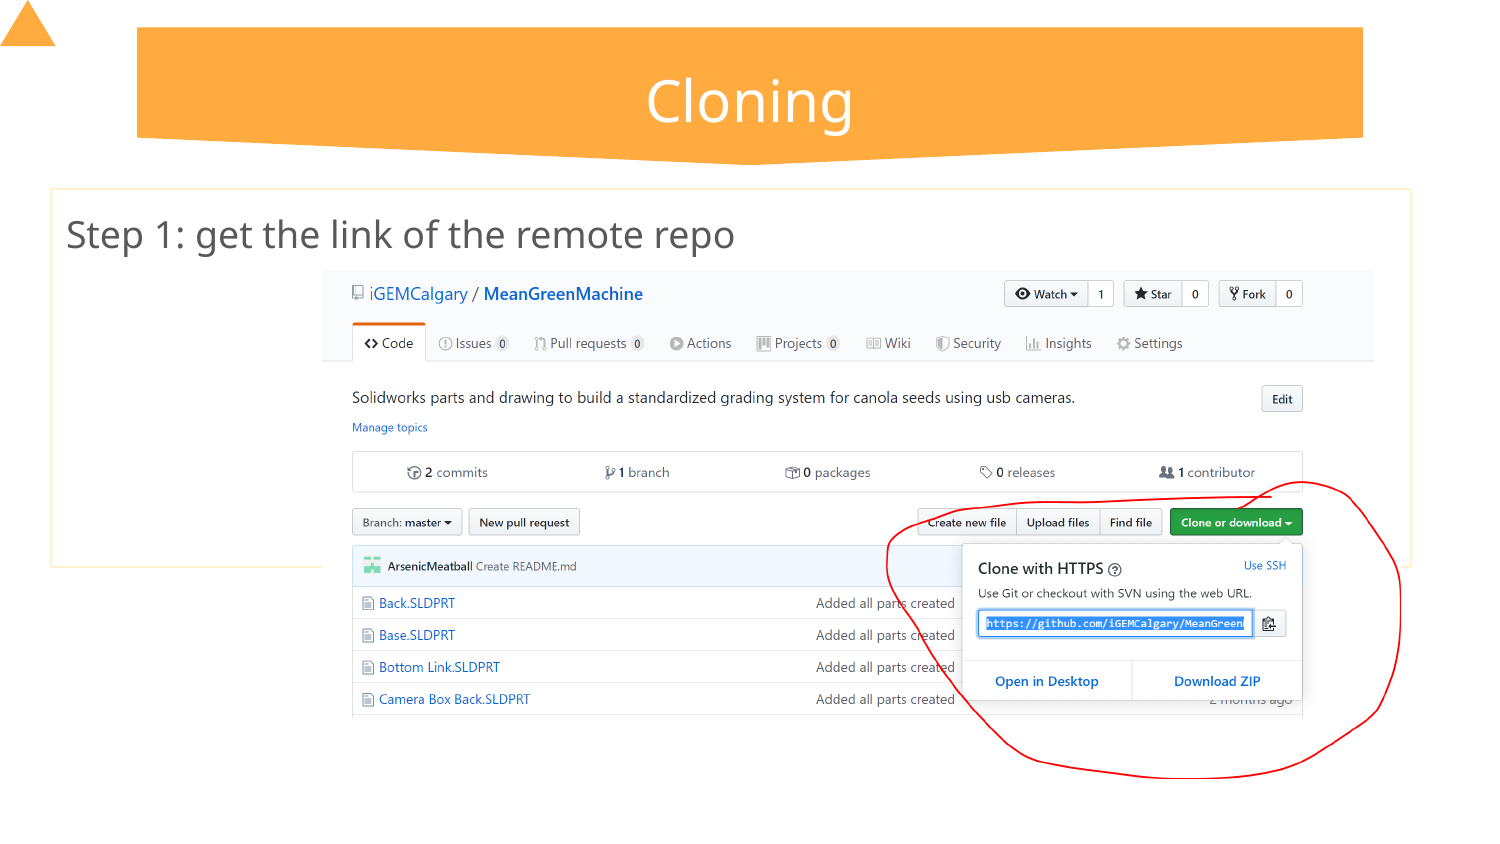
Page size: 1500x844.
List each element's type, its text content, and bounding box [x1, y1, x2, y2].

picture [321, 269, 1402, 779]
text_box [279, 144, 1221, 166]
list Step 1: get the link of the remote repo [51, 189, 1412, 568]
text_box [0, 0, 56, 47]
title Cloning [51, 49, 1449, 144]
text_box [137, 27, 1363, 49]
